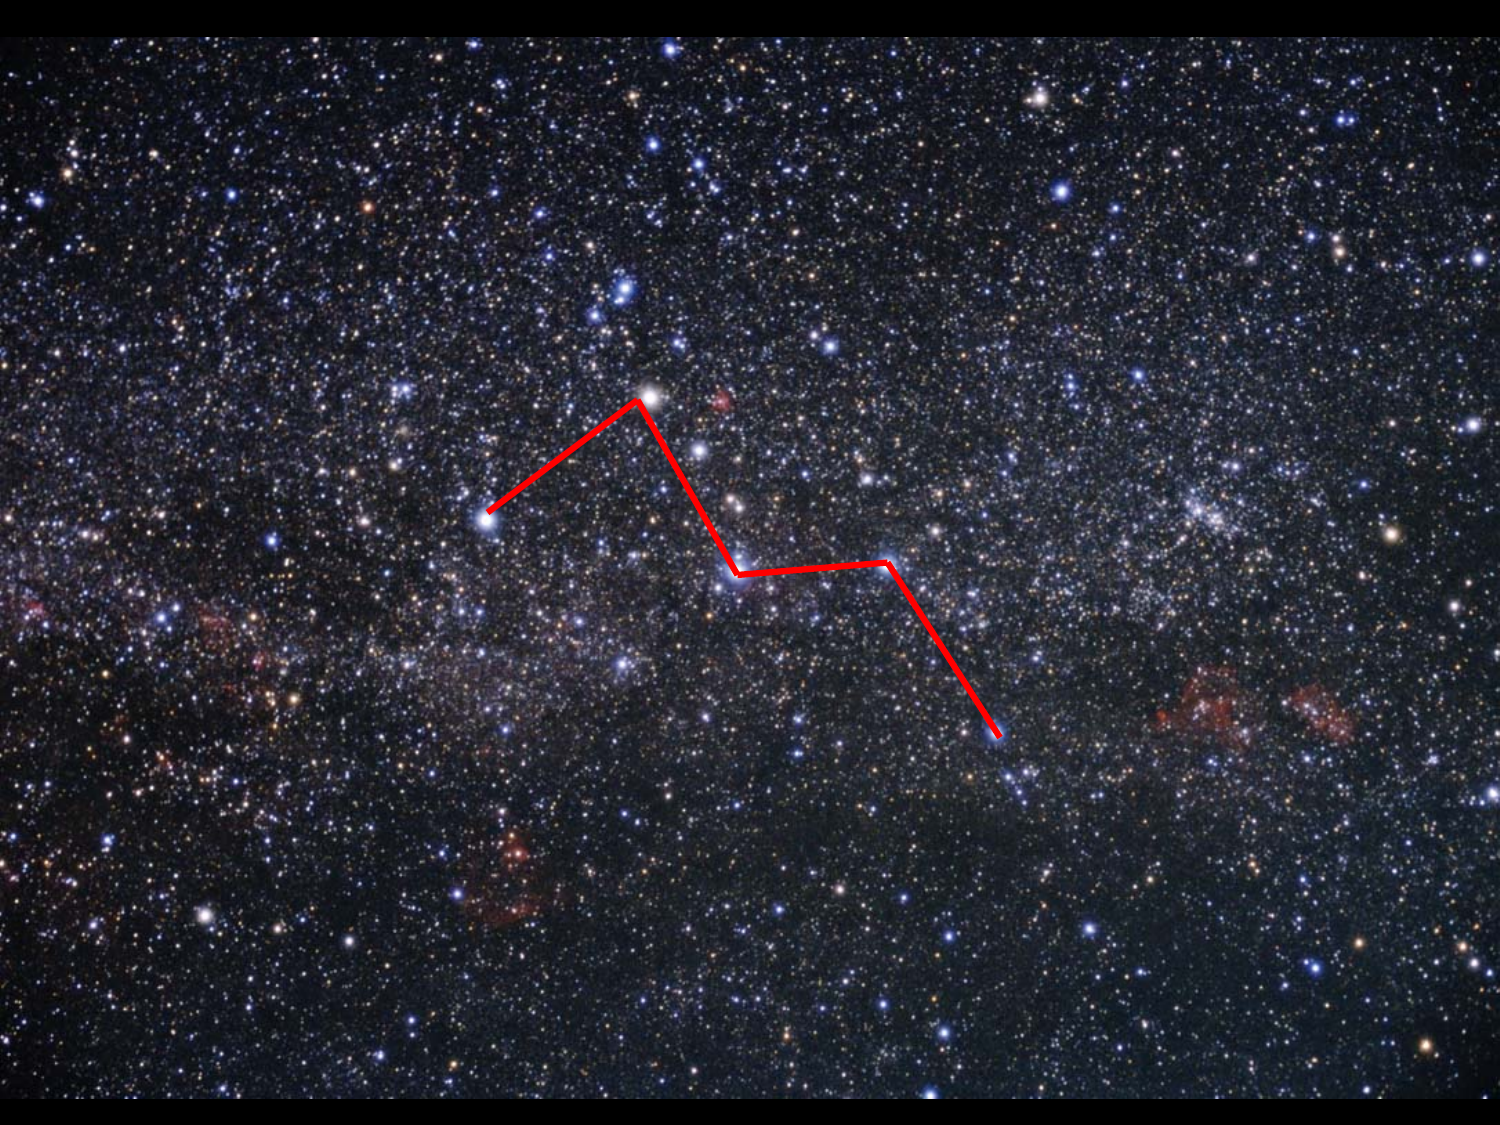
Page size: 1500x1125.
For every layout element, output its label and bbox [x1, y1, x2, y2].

picture [0, 37, 1500, 1099]
text_box [487, 399, 1001, 738]
